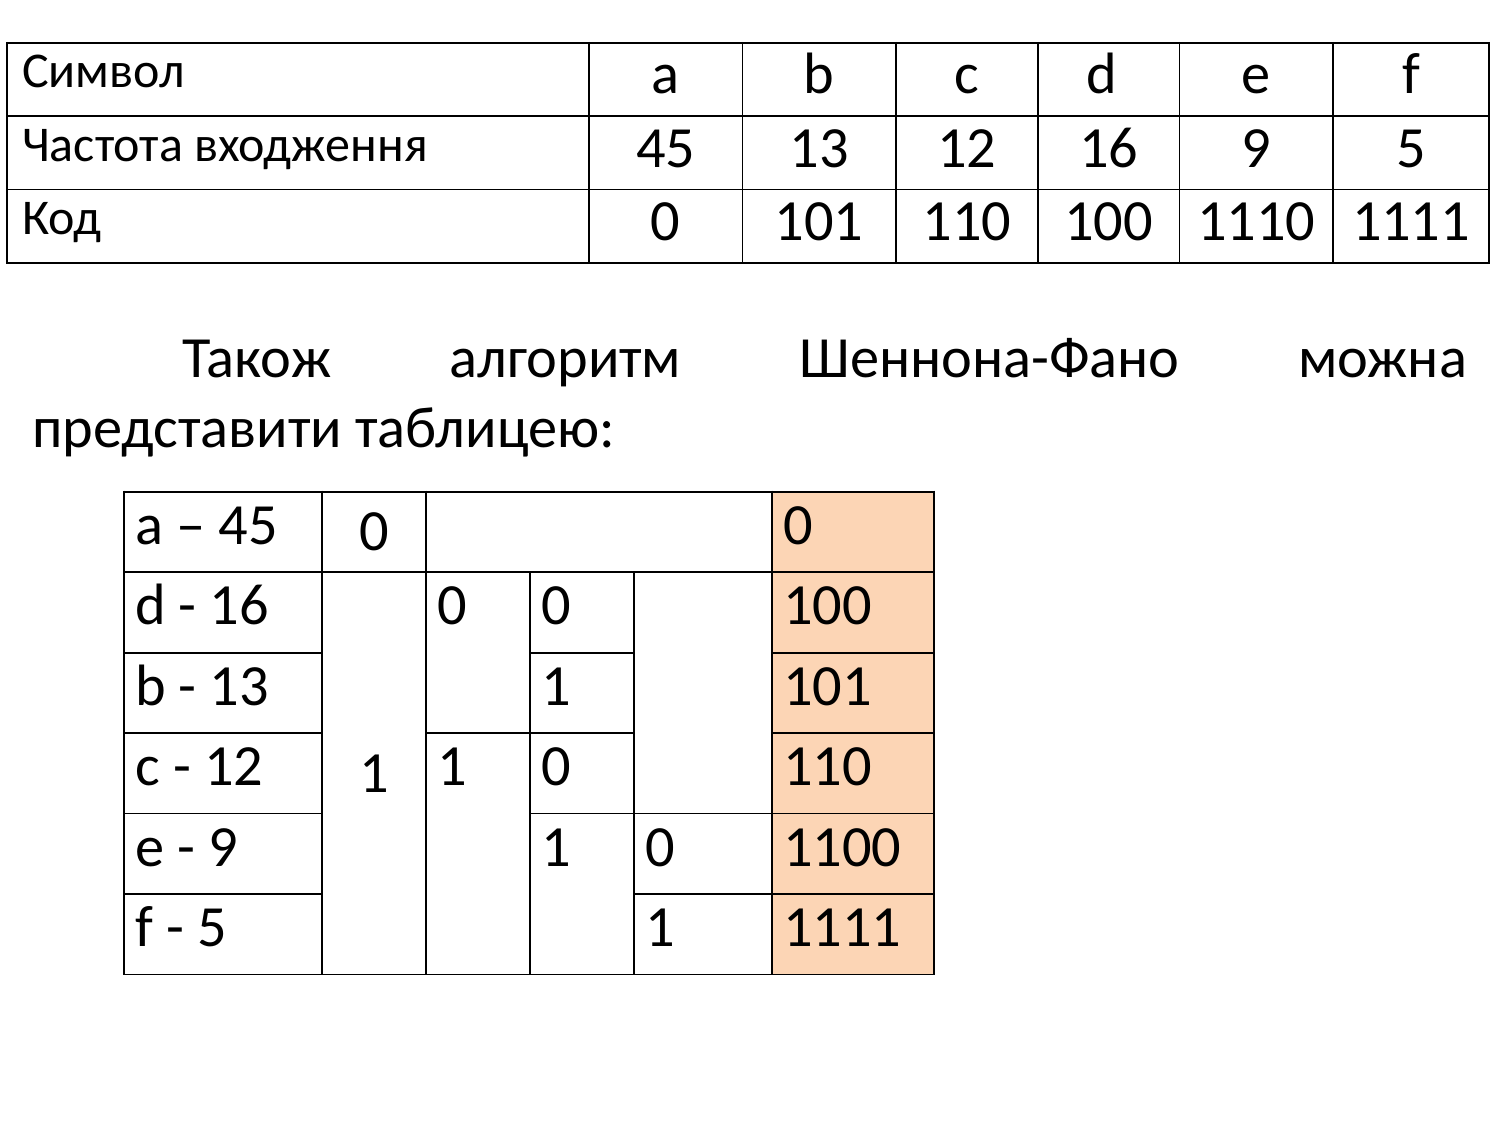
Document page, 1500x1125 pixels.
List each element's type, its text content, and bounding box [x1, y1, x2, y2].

table_cell [635, 573, 771, 813]
text_box Також алгоритм Шеннона-Фано можна представити таблицею: [17, 311, 1483, 467]
table_cell 100 [1039, 190, 1179, 262]
table_header c [897, 44, 1037, 115]
table_cell 1 [531, 654, 633, 732]
table_header b [743, 44, 895, 115]
table_cell e - 9 [125, 814, 321, 893]
table_cell 1 [531, 814, 633, 974]
table_cell 13 [743, 117, 895, 189]
table_cell 1 [427, 734, 529, 974]
table_header 0 [773, 493, 933, 571]
table_cell 0 [531, 734, 633, 813]
table_cell Частота входження [8, 117, 588, 189]
table_cell d - 16 [125, 573, 321, 652]
table_cell 101 [773, 654, 933, 732]
table_cell 0 [531, 573, 633, 652]
table_cell 16 [1039, 117, 1179, 189]
table_header 0 [323, 493, 425, 571]
table_cell 101 [743, 190, 895, 262]
table_header d [1039, 44, 1179, 115]
table_cell 1111 [773, 895, 933, 974]
table_cell Код [8, 190, 588, 262]
table_cell 12 [897, 117, 1037, 189]
table_cell 1 [323, 573, 425, 974]
table_header a – 45 [125, 493, 321, 571]
table_cell 9 [1180, 117, 1332, 189]
table_cell 0 [427, 573, 529, 732]
table_cell 1111 [1334, 190, 1488, 262]
table_cell 110 [773, 734, 933, 813]
table_cell c - 12 [125, 734, 321, 813]
table_cell 110 [897, 190, 1037, 262]
table_cell 45 [590, 117, 742, 189]
table_header [427, 493, 771, 571]
table_header e [1180, 44, 1332, 115]
table_header f [1334, 44, 1488, 115]
table_cell 100 [773, 573, 933, 652]
table_cell 1110 [1180, 190, 1332, 262]
table_cell b - 13 [125, 654, 321, 732]
table_cell 0 [590, 190, 742, 262]
table_cell 1100 [773, 814, 933, 893]
table_cell 1 [635, 895, 771, 974]
table_header a [590, 44, 742, 115]
table_cell 0 [635, 814, 771, 893]
table_cell 5 [1334, 117, 1488, 189]
table_cell f - 5 [125, 895, 321, 974]
table_header Символ [8, 44, 588, 115]
